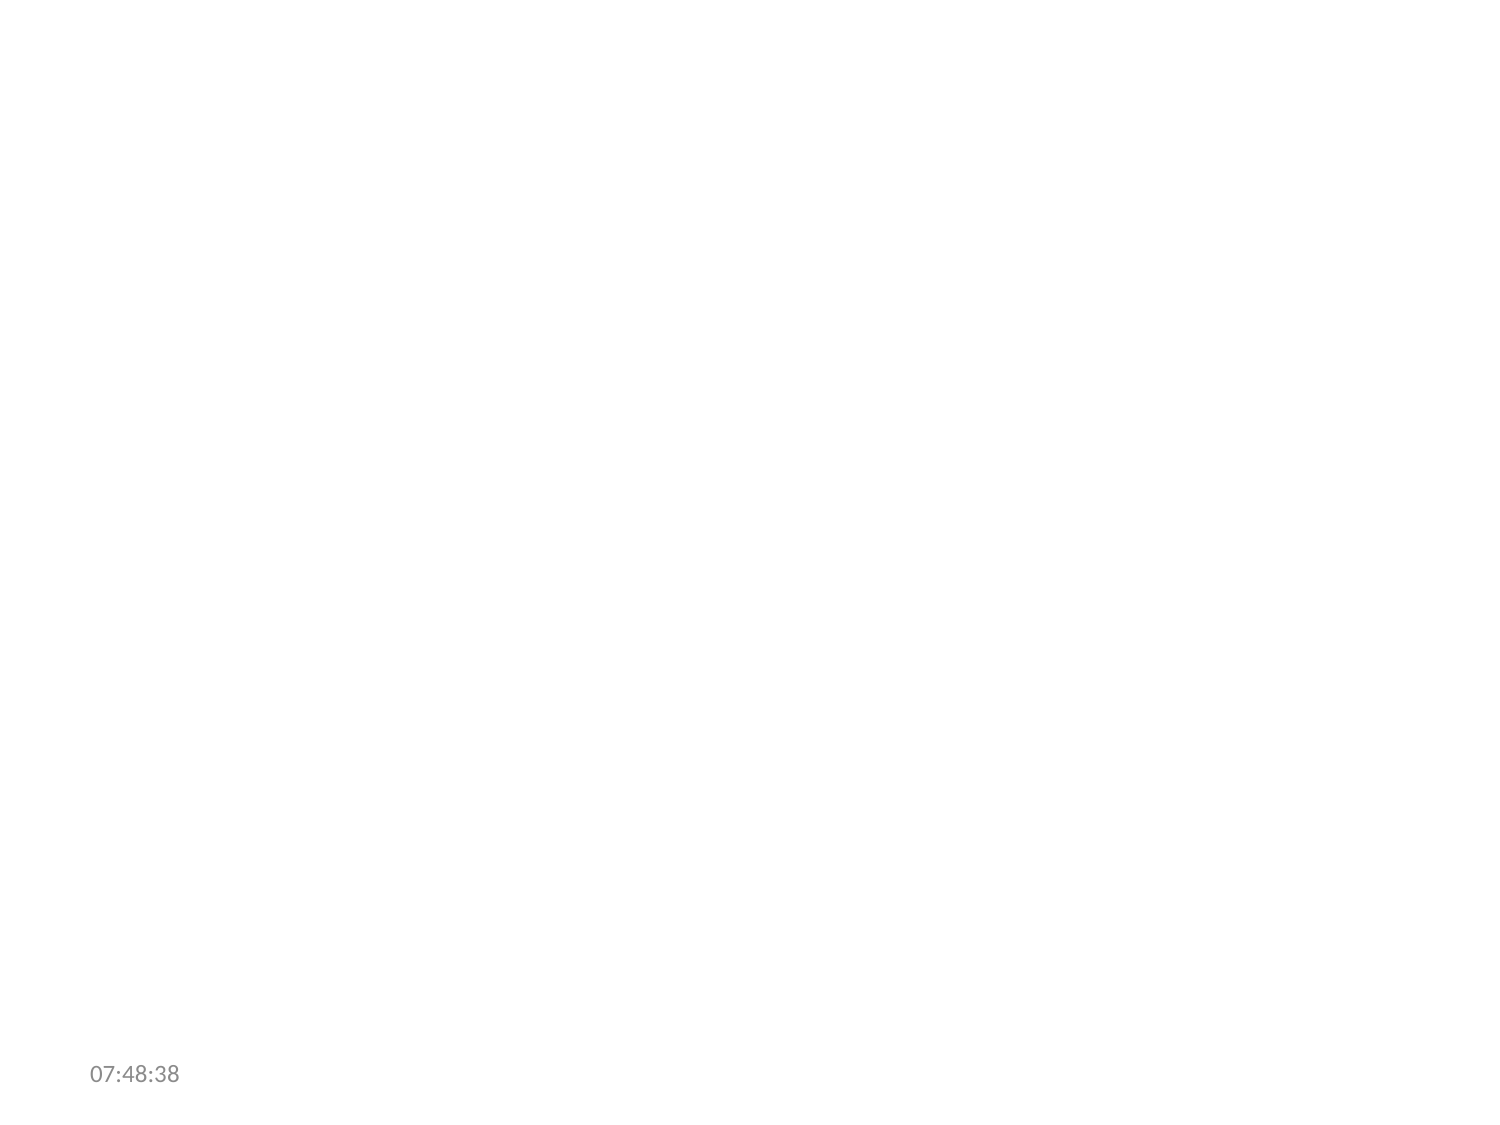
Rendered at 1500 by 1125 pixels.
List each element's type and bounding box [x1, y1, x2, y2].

slide_number [75, 1042, 425, 1103]
